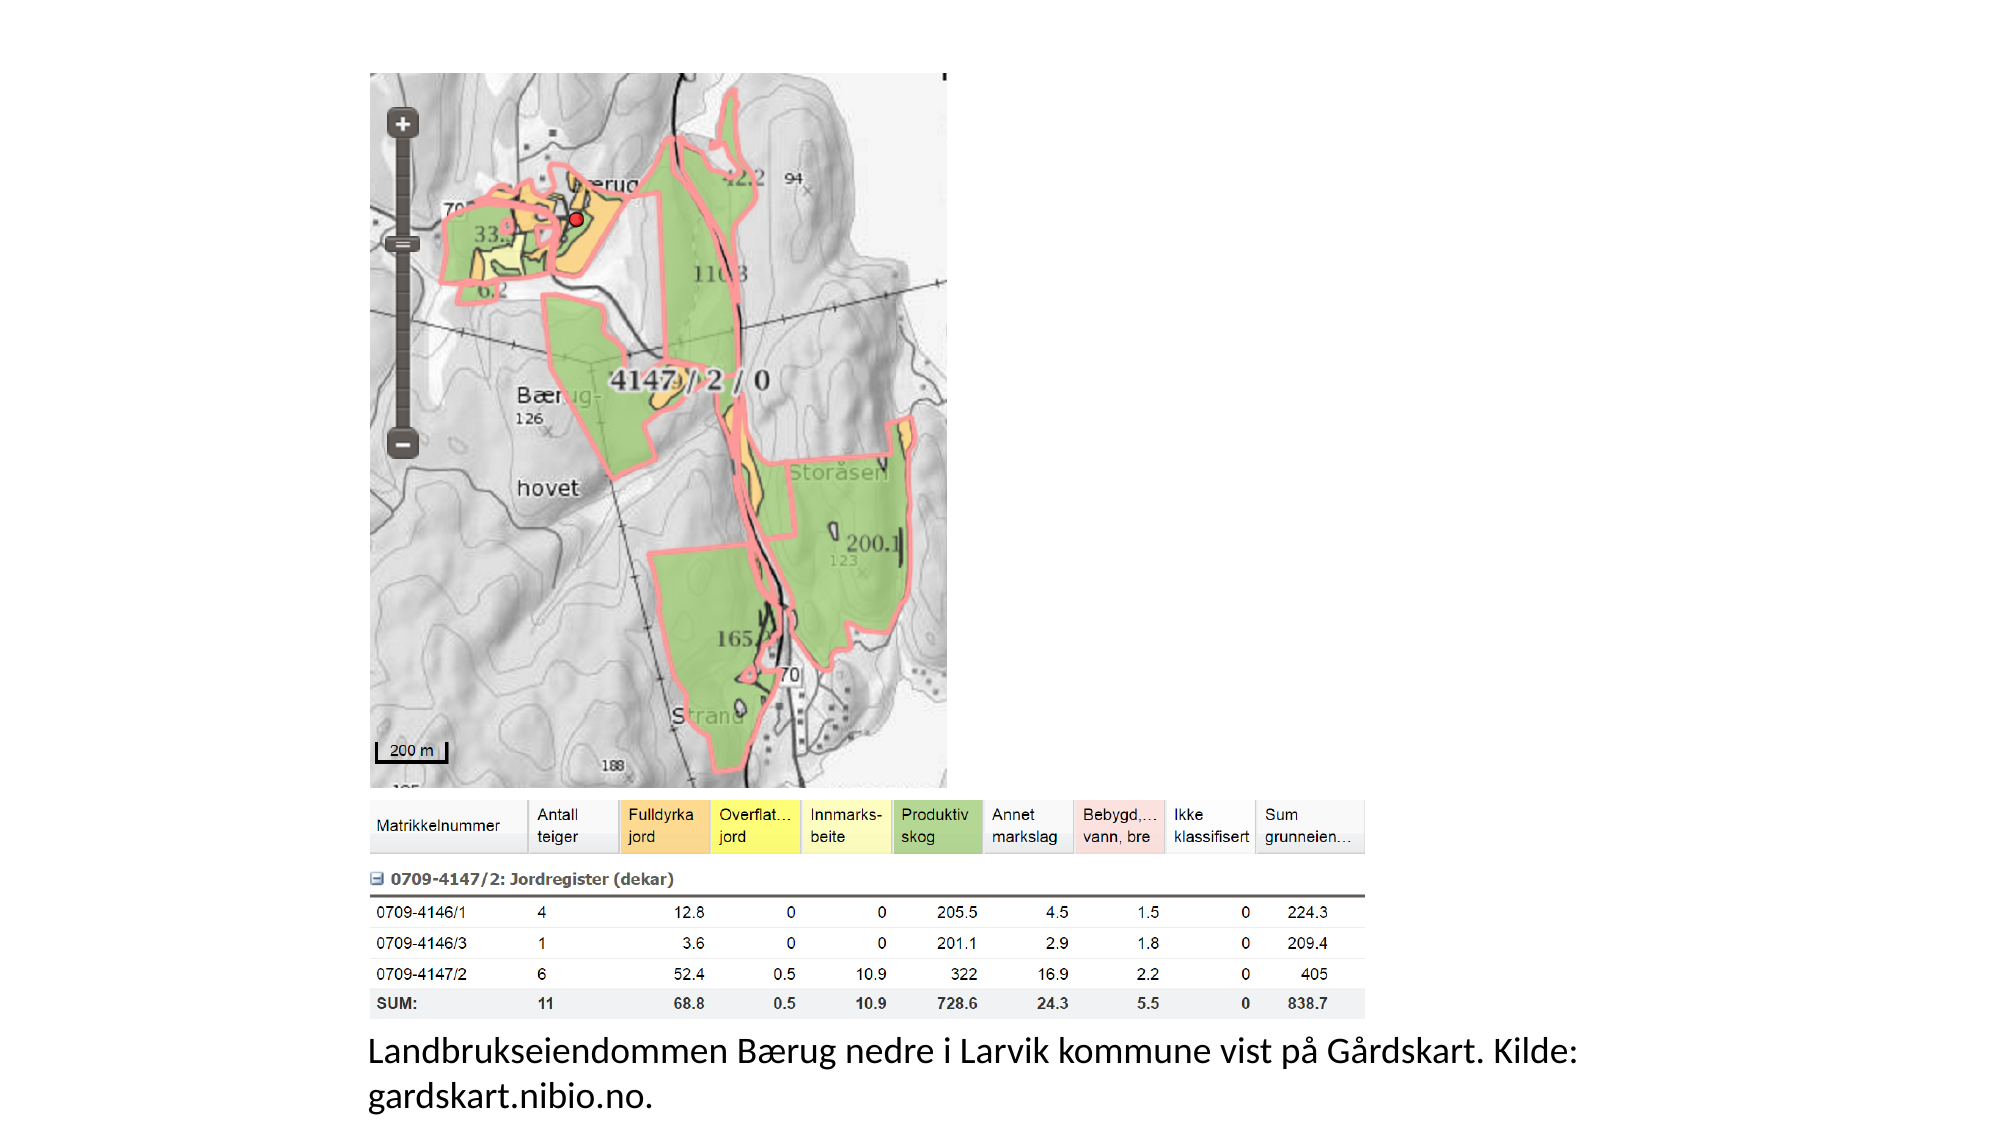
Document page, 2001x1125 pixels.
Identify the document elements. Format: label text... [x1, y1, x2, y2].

text_box Landbrukseiendommen Bærug nedre i Larvik kommune vist på Gårdskart. Kilde: gardskart.nibio.no. [353, 1018, 1647, 1124]
picture [370, 800, 1365, 1019]
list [370, 73, 947, 788]
